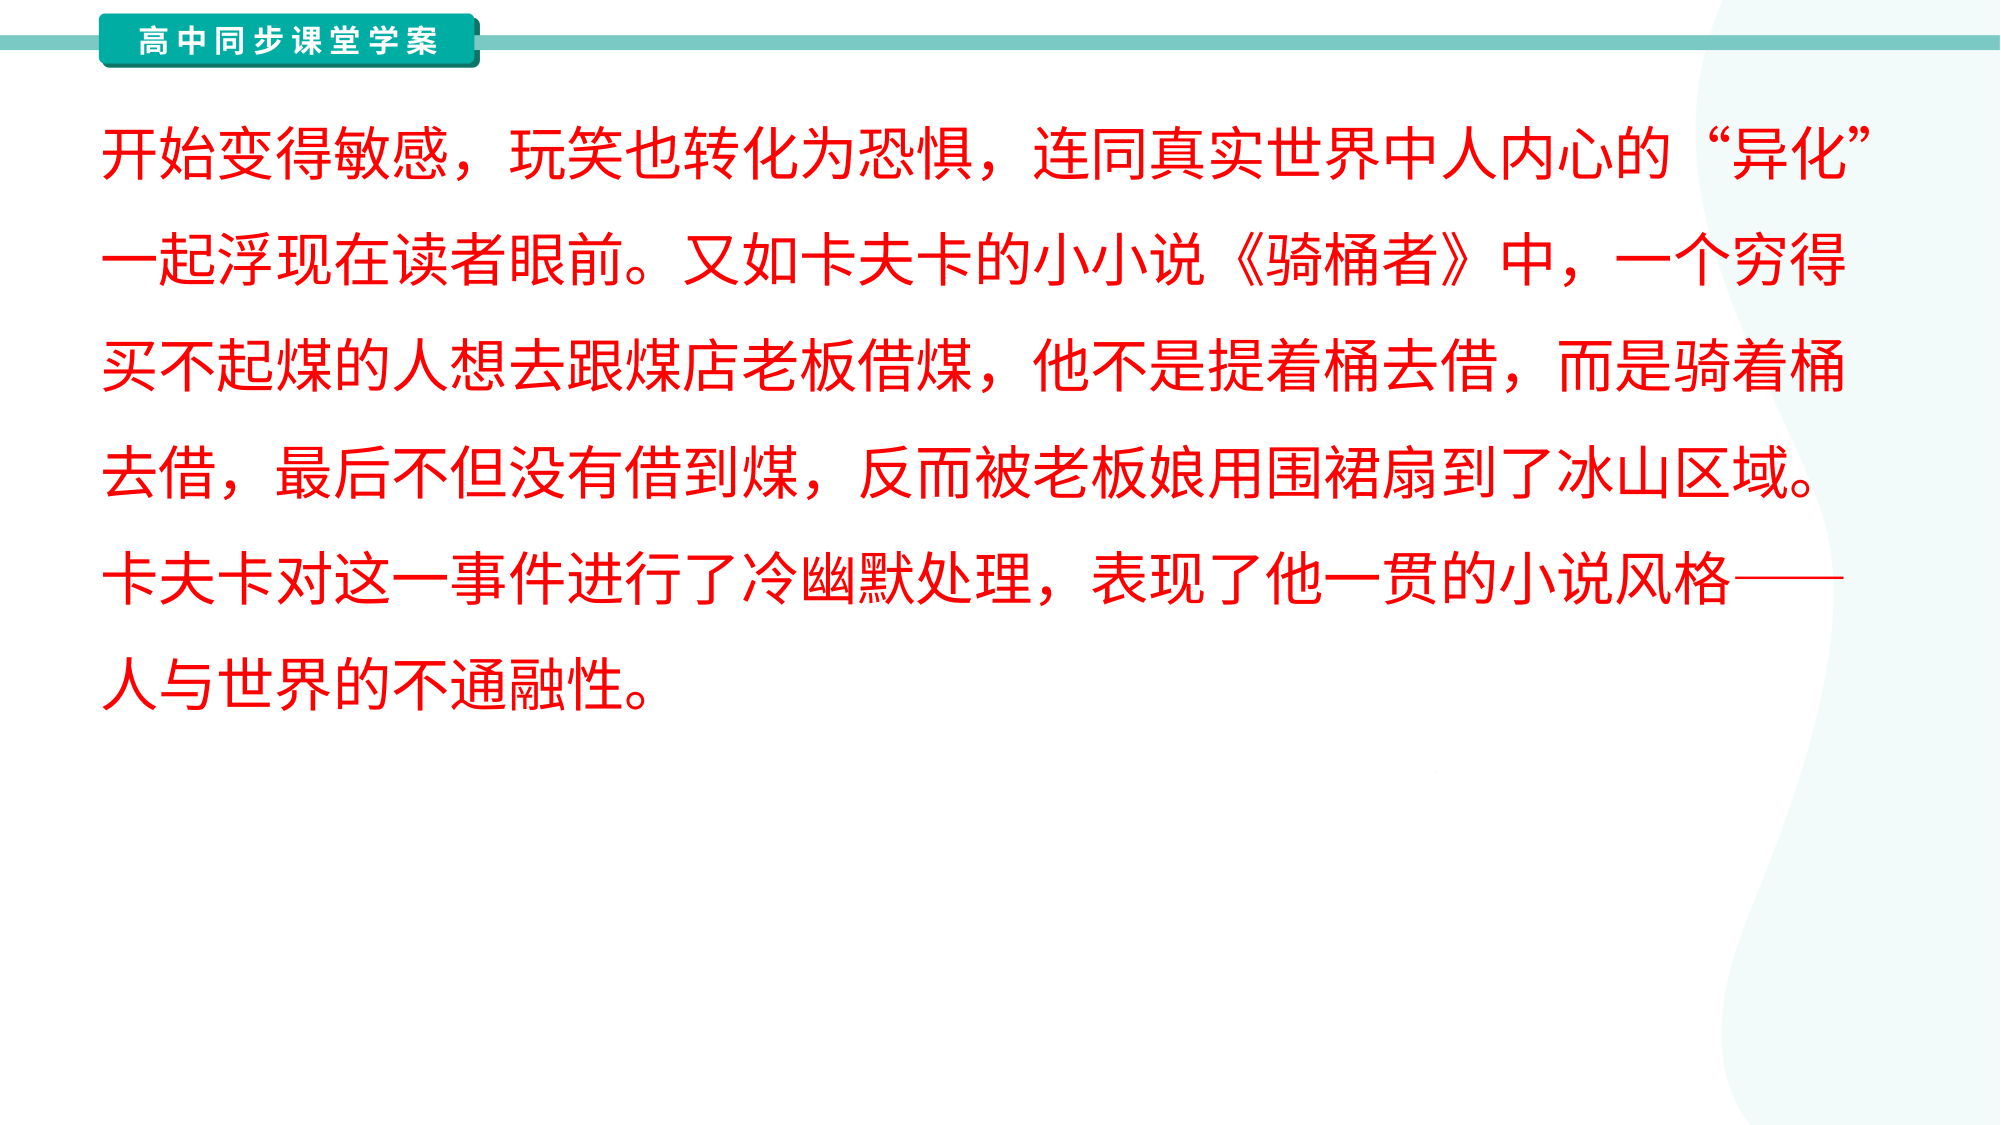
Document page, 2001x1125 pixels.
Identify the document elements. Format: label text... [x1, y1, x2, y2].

text_box 开始变得敏感，玩笑也转化为恐惧，连同真实世界中人内心的“异化” 一起浮现在读者眼前。又如卡夫卡的小小说《骑桶者》中，一个穷得 买不起煤的人想去跟煤店老板借煤，他不是提着桶去借，而是骑着桶 去借，最后不但没有借到煤，反而被老板娘用围裙扇到了冰山区域。 卡夫卡对这一事件进行了冷幽默处理，表现了他一贯的小说风格—— 人与世界的不通融性。 [100, 76, 1899, 719]
picture [0, 0, 2000, 1125]
